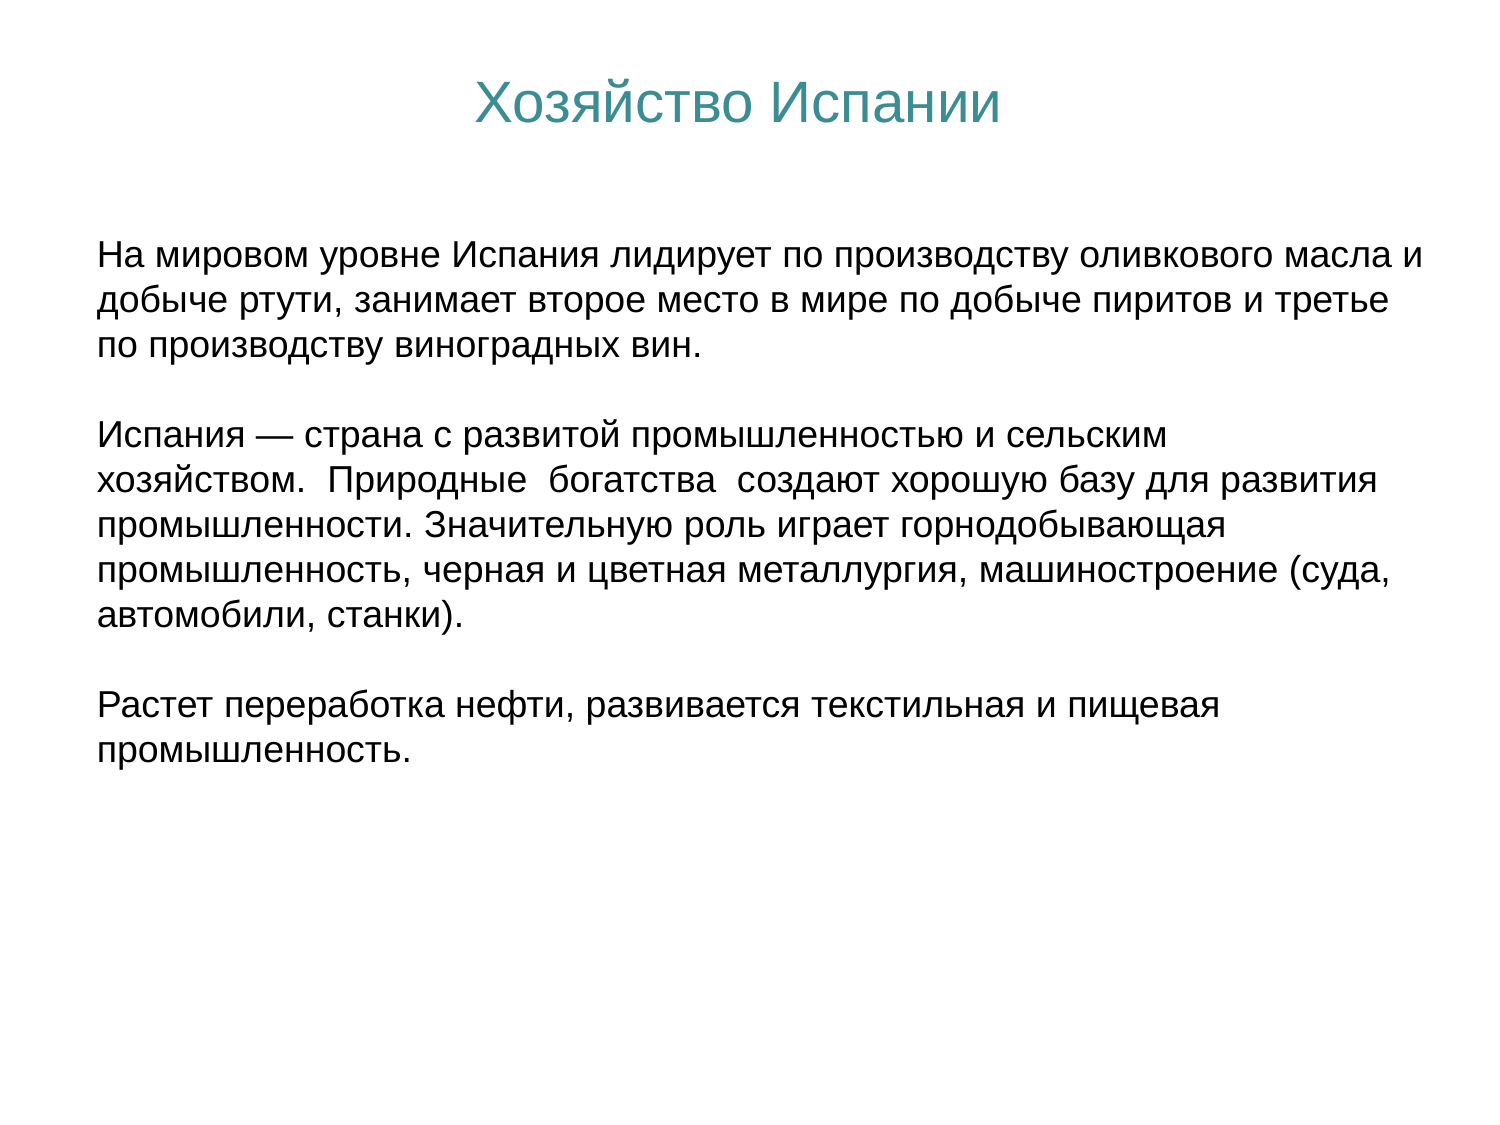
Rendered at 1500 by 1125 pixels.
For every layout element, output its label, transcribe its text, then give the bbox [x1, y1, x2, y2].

text_box На мировом уровне Испания лидирует по производству оливкового масла и добыче ртути, занимает второе место в мире по добыче пиритов и третье по производству виноградных вин. Испания — страна с развитой промышленностью и сельским хозяйством. Природные богатства создают хорошую базу для развития промышленности. Значительную роль играет горнодобывающая промышленность, черная и цветная металлургия, машиностроение (суда, автомобили, станки). Растет переработка нефти, развивается текстильная и пищевая промышленность. [82, 222, 1442, 778]
title Хозяйство Испании [163, 46, 1313, 153]
